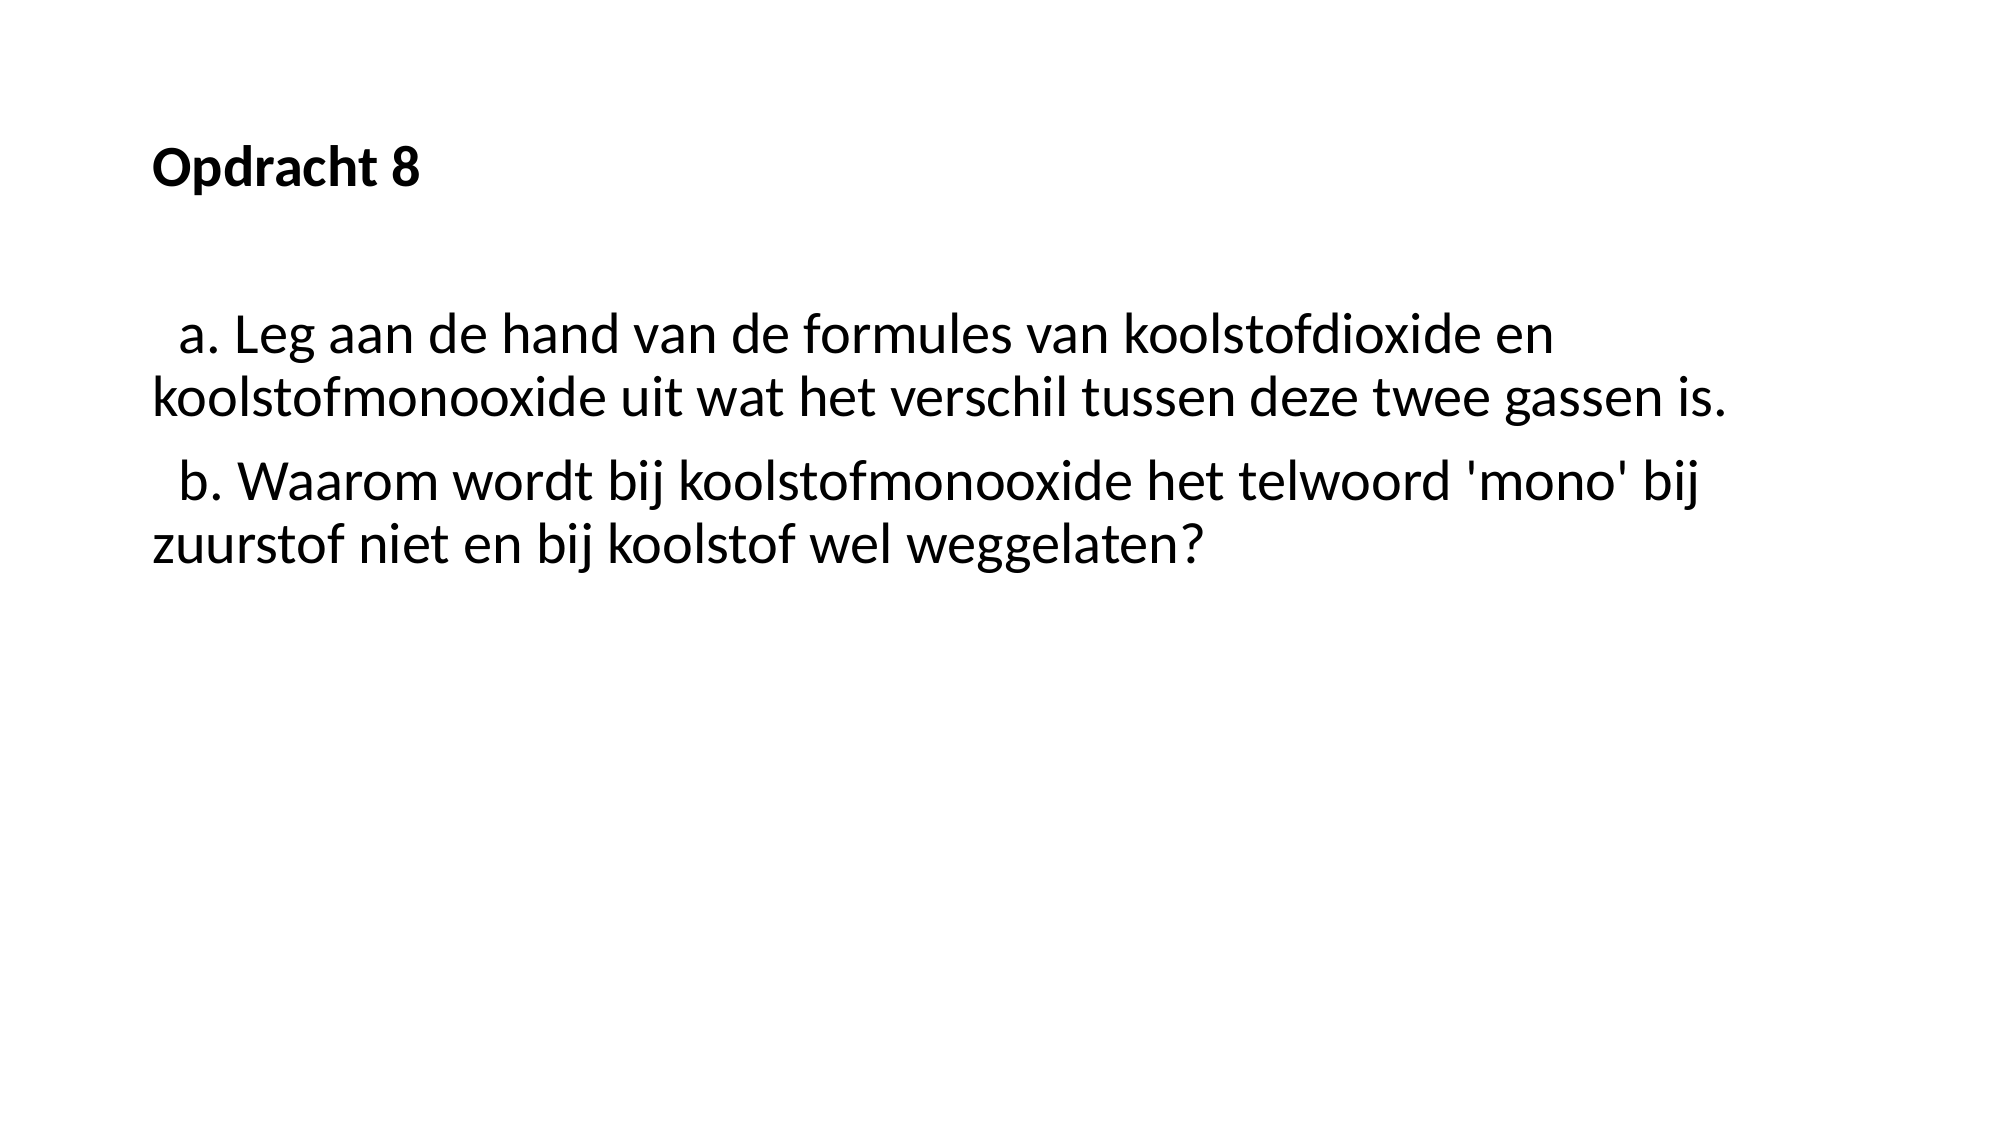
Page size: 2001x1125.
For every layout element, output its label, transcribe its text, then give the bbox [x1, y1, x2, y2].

list Opdracht 8 a. Leg aan de hand van de formules van koolstofdioxide en koolstofmonooxide uit wat het verschil tussen deze twee gassen is. b. Waarom wordt bij koolstofmonooxide het telwoord 'mono' bij zuurstof niet en bij koolstof wel weggelaten? [137, 128, 1863, 1014]
